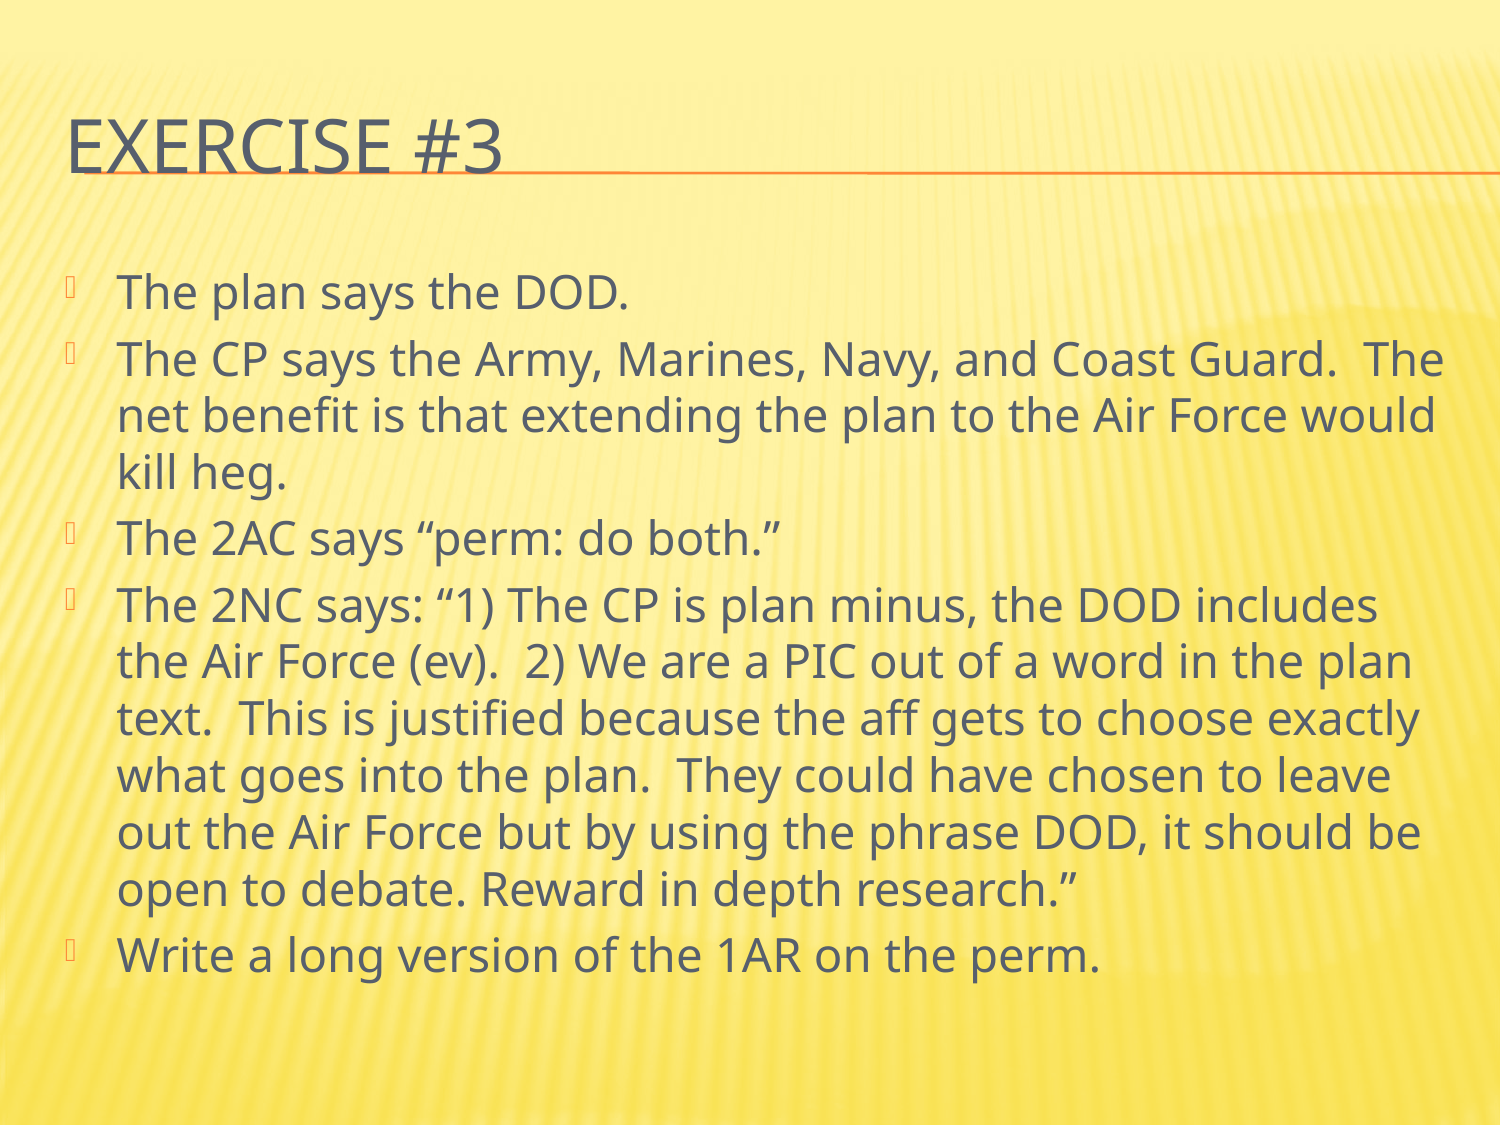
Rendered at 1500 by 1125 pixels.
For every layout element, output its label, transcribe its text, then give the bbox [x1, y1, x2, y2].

title Exercise #3 [50, 75, 1475, 213]
list The plan says the DOD. The CP says the Army, Marines, Navy, and Coast Guard. The net benefit is that extending the plan to the Air Force would kill heg. The 2AC says “perm: do both.” The 2NC says: “1) The CP is plan minus, the DOD includes the Air Force (ev). 2) We are a PIC out of a word in the plan text. This is justified because the aff gets to choose exactly what goes into the plan. They could have chosen to leave out the Air Force but by using the phrase DOD, it should be open to debate. Reward in depth research.” Write a long version of the 1AR on the perm. [50, 254, 1475, 998]
